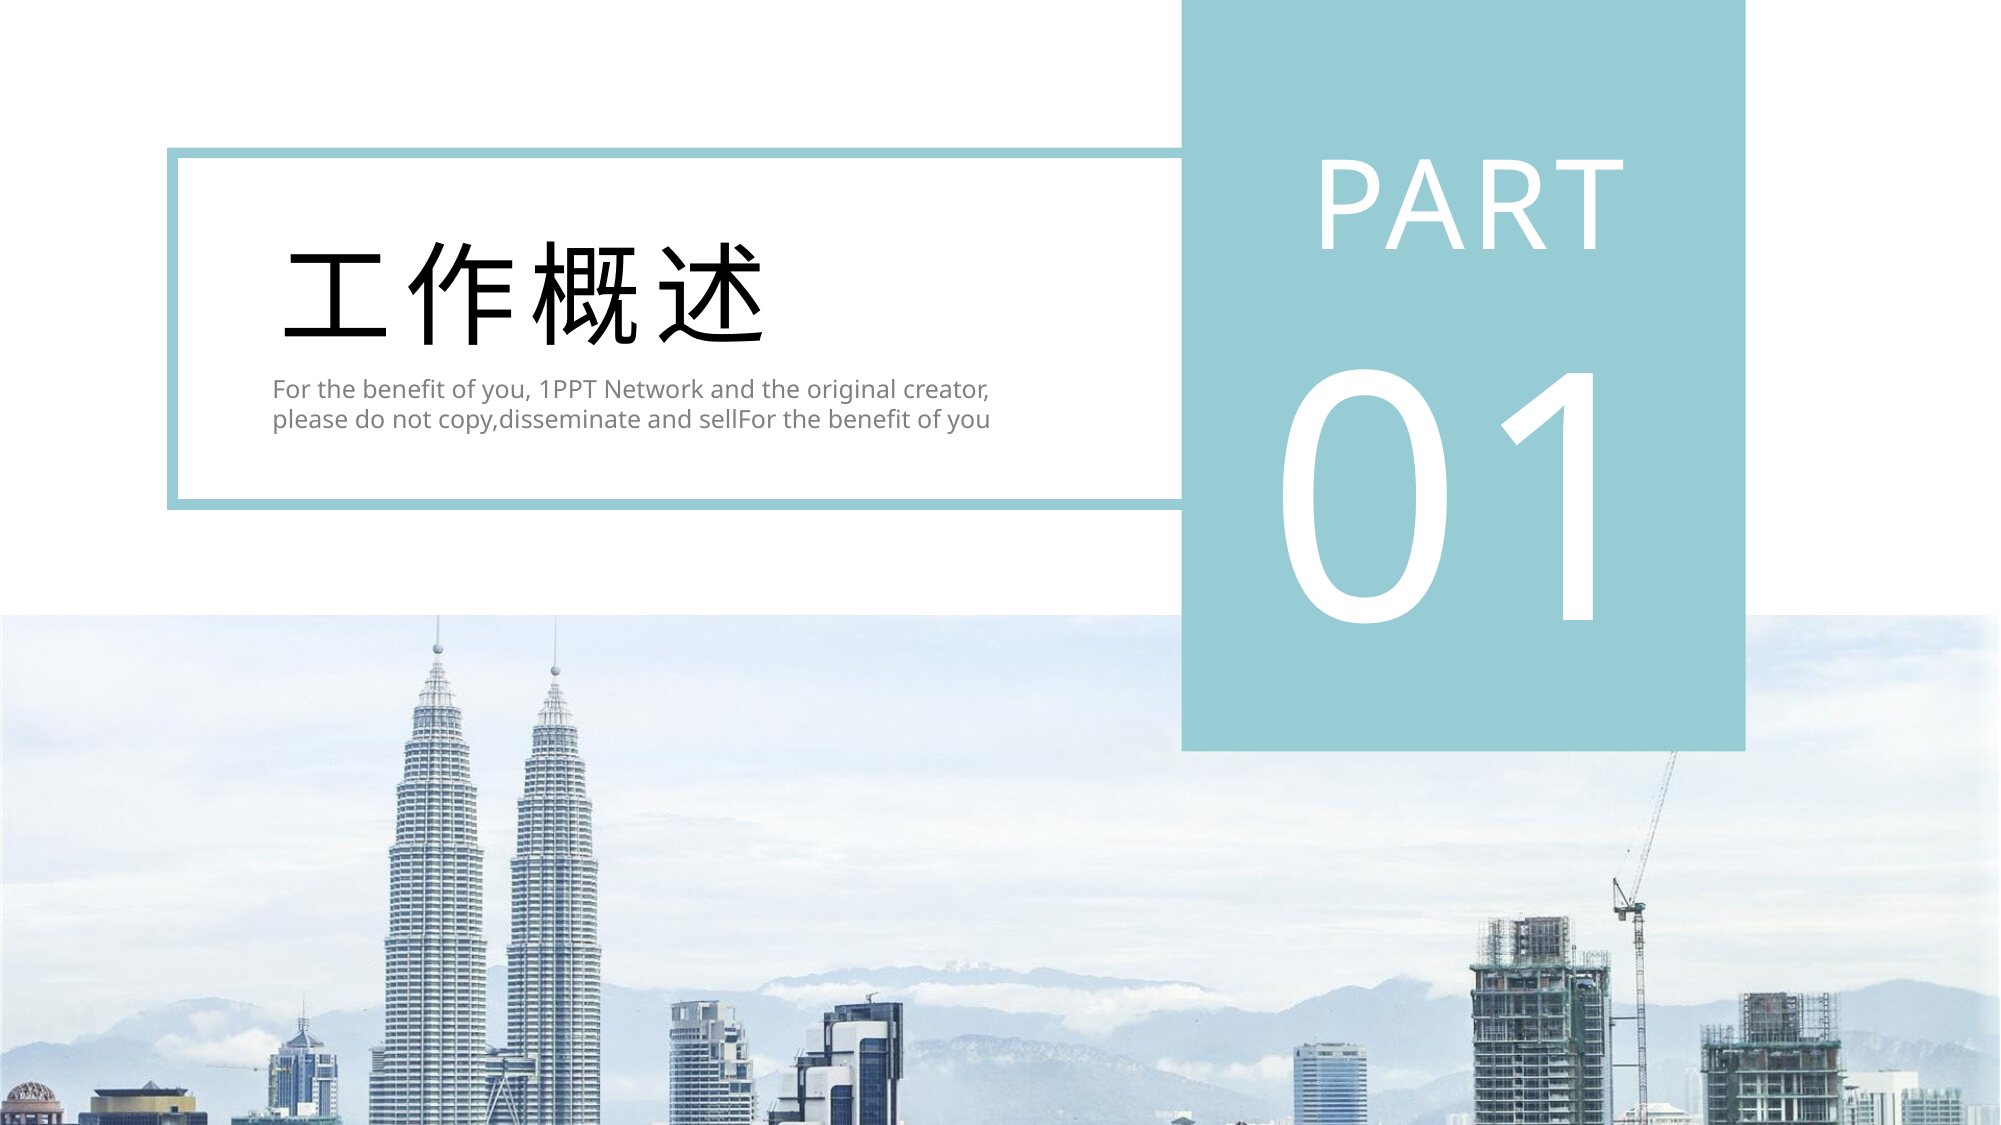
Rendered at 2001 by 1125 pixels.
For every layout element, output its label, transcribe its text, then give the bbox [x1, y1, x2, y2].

text_box [0, 614, 2000, 1125]
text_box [256, 216, 1045, 443]
text_box [1181, 0, 1747, 752]
text_box PART 01 [1251, 117, 1684, 698]
text_box [166, 146, 1181, 511]
